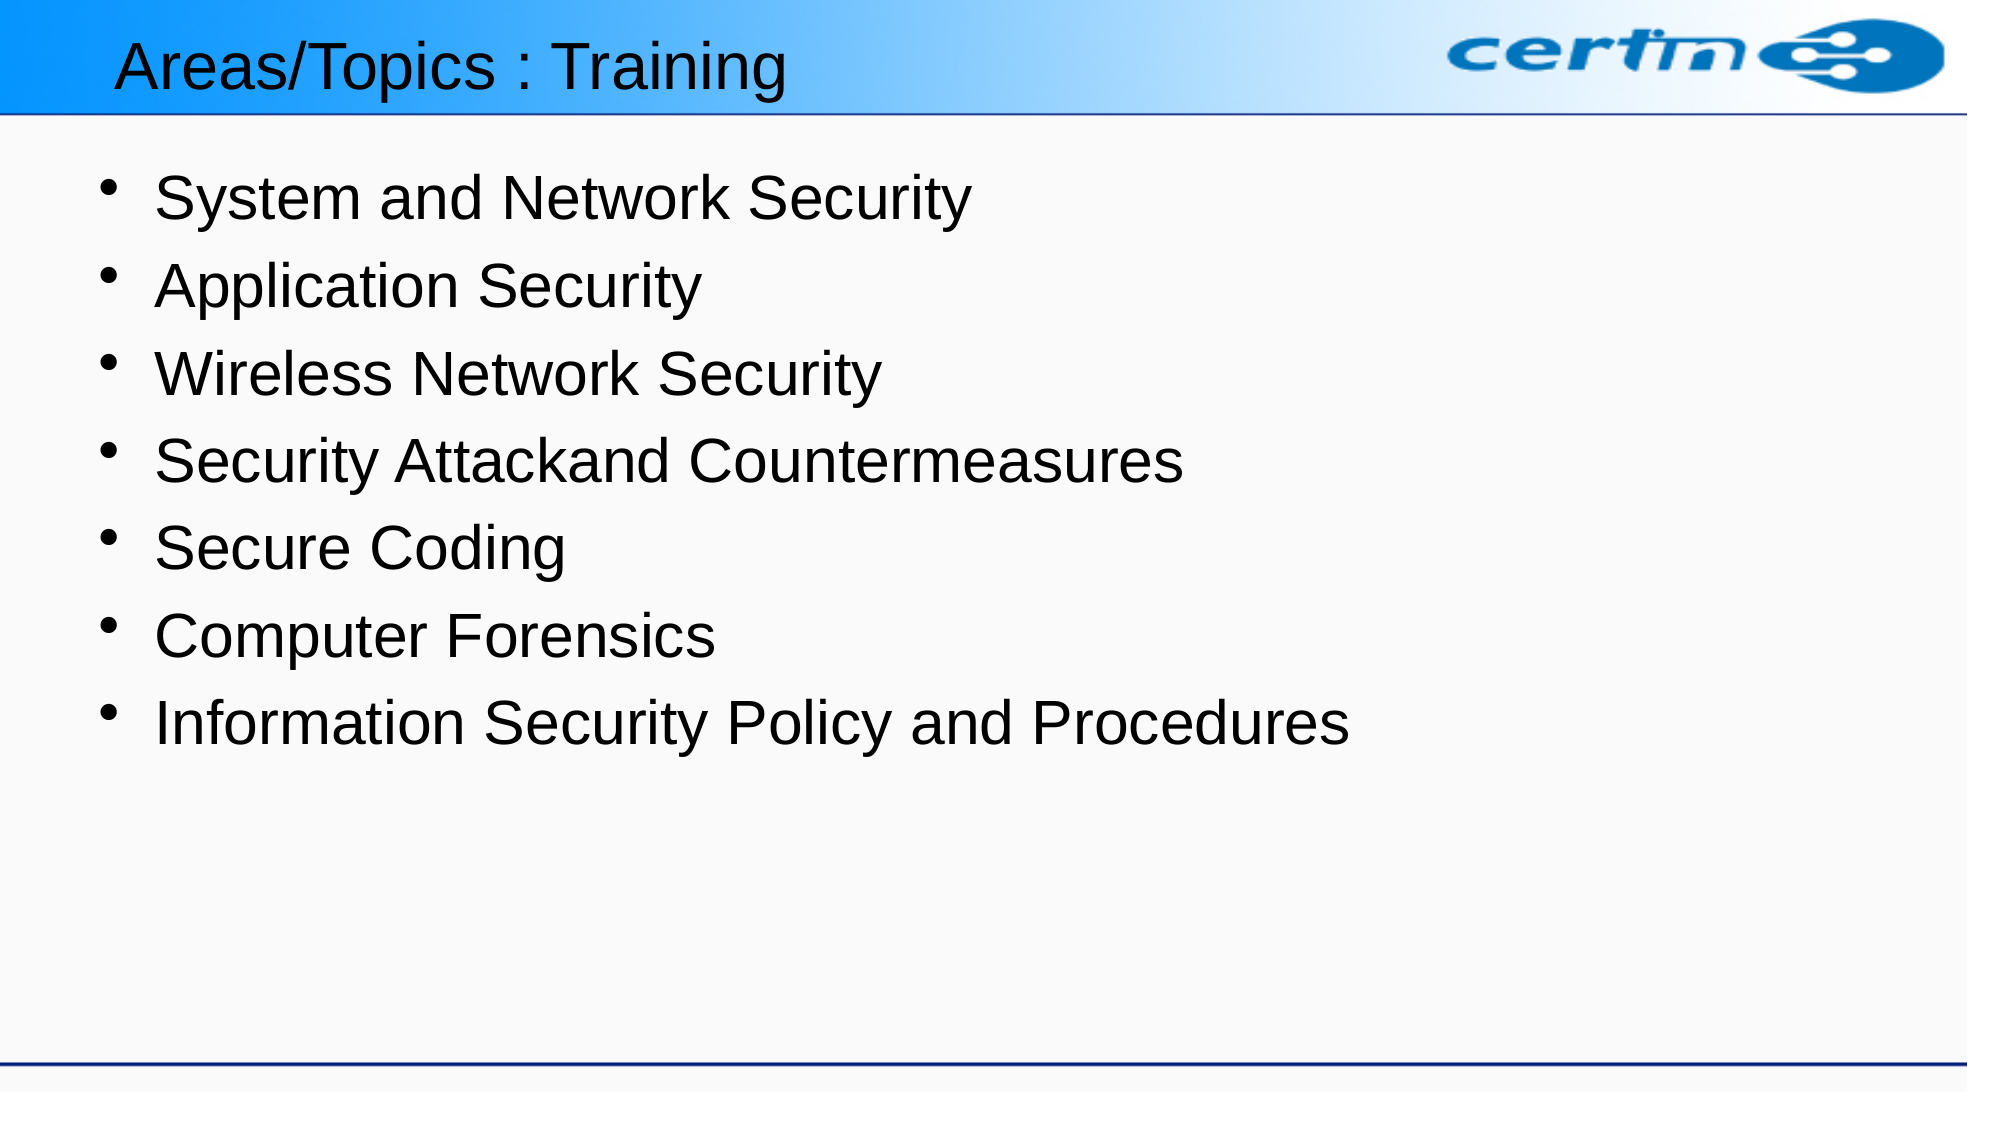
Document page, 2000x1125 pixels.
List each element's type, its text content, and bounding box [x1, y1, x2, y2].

picture [0, 0, 1967, 1092]
list System and Network Security Application Security Wireless Network Security Security Attackand Countermeasures Secure Coding Computer Forensics Information Security Policy and Procedures [83, 149, 1884, 1026]
title Areas/Topics : Training [99, 0, 1900, 126]
